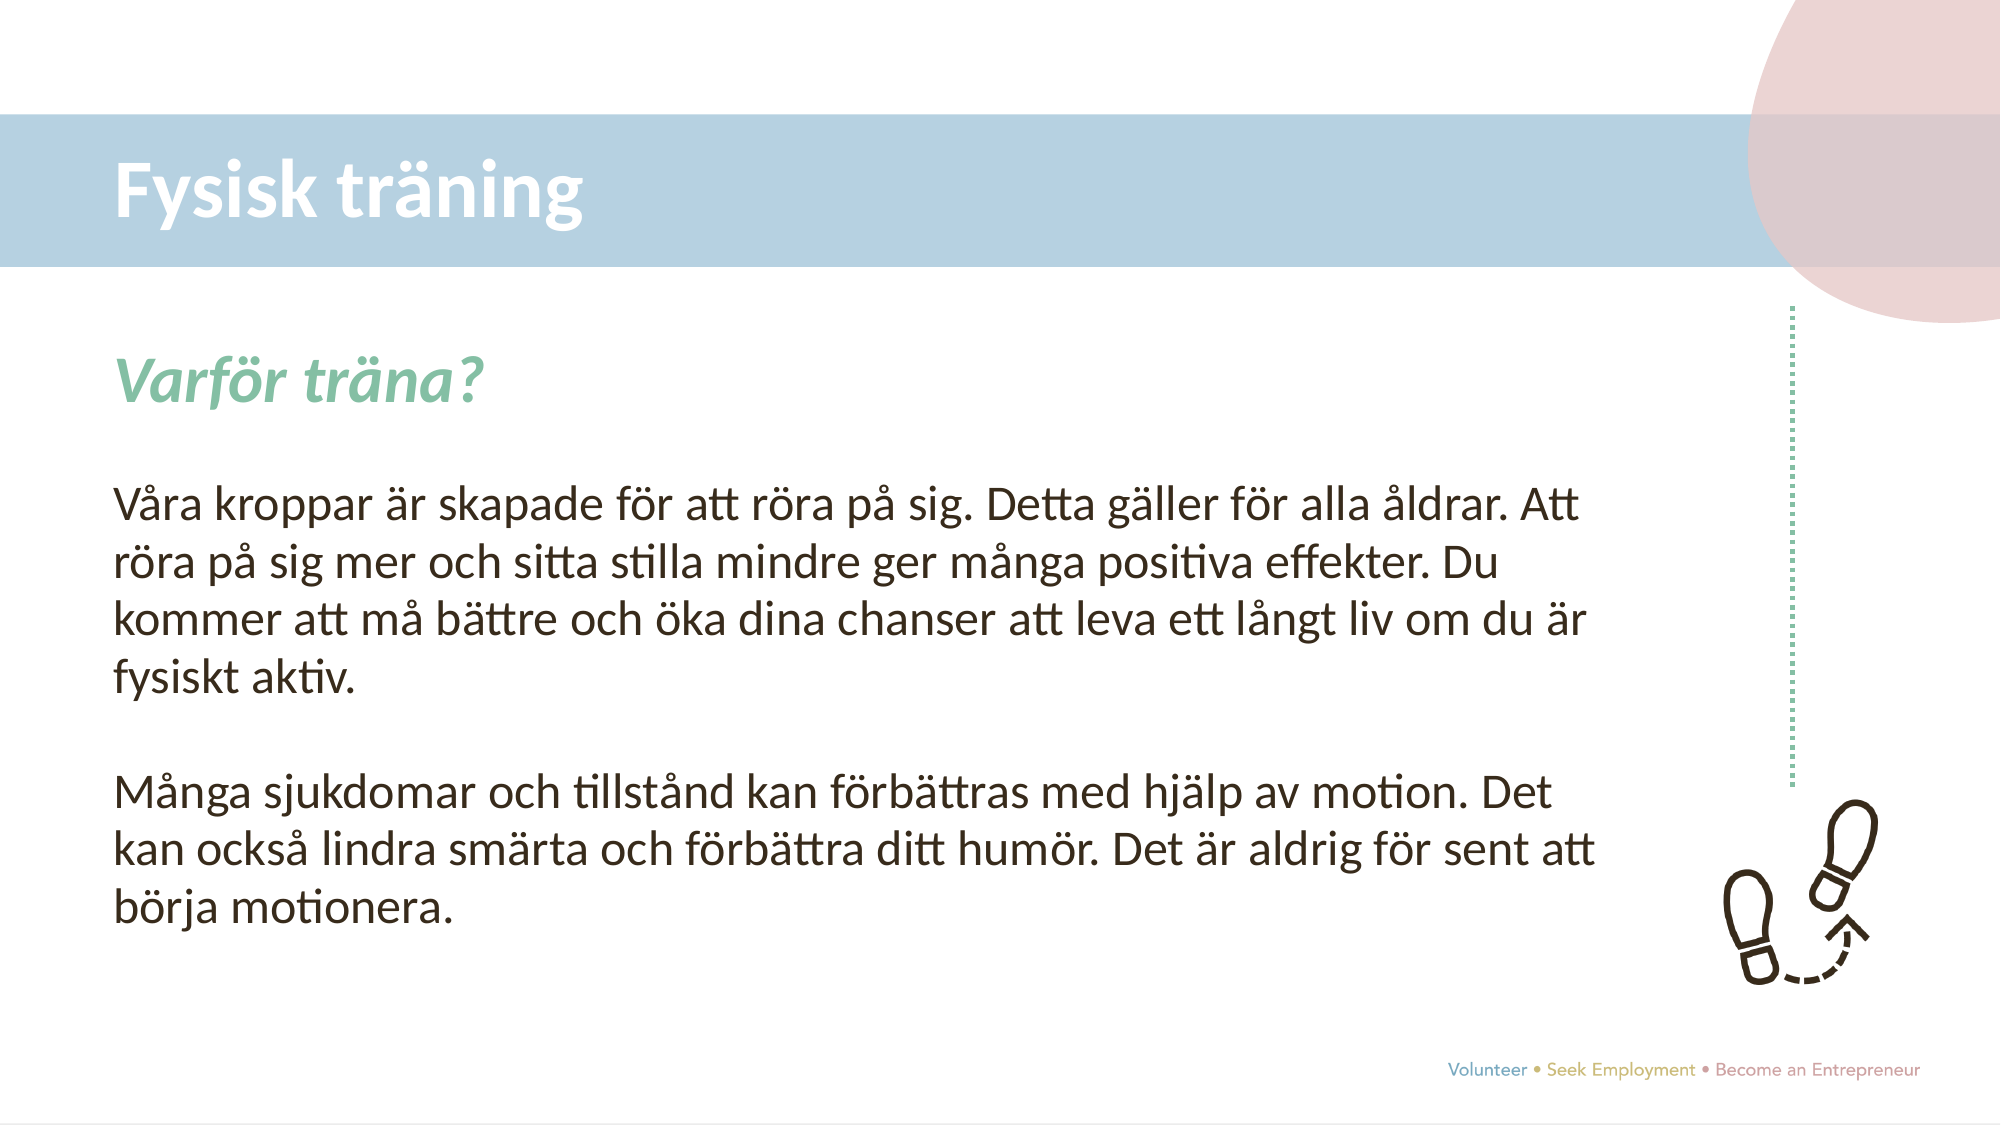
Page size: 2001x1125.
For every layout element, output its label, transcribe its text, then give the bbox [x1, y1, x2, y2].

text_box Fysisk träning [99, 147, 1312, 290]
picture [1418, 1046, 1971, 1103]
text_box [1747, 0, 2000, 323]
picture [1696, 787, 1906, 997]
text_box [0, 113, 1792, 268]
text_box Varför träna? Våra kroppar är skapade för att röra på sig. Detta gäller för alla åldrar. Att röra på sig mer och sitta stilla mindre ger många positiva effekter. Du kommer att må bättre och öka dina chanser att leva ett långt liv om du är fysiskt aktiv. Många sjukdomar och tillstånd kan förbättras med hjälp av motion. Det kan också lindra smärta och förbättra ditt humör. Det är aldrig för sent att börja motionera. [98, 350, 1637, 975]
